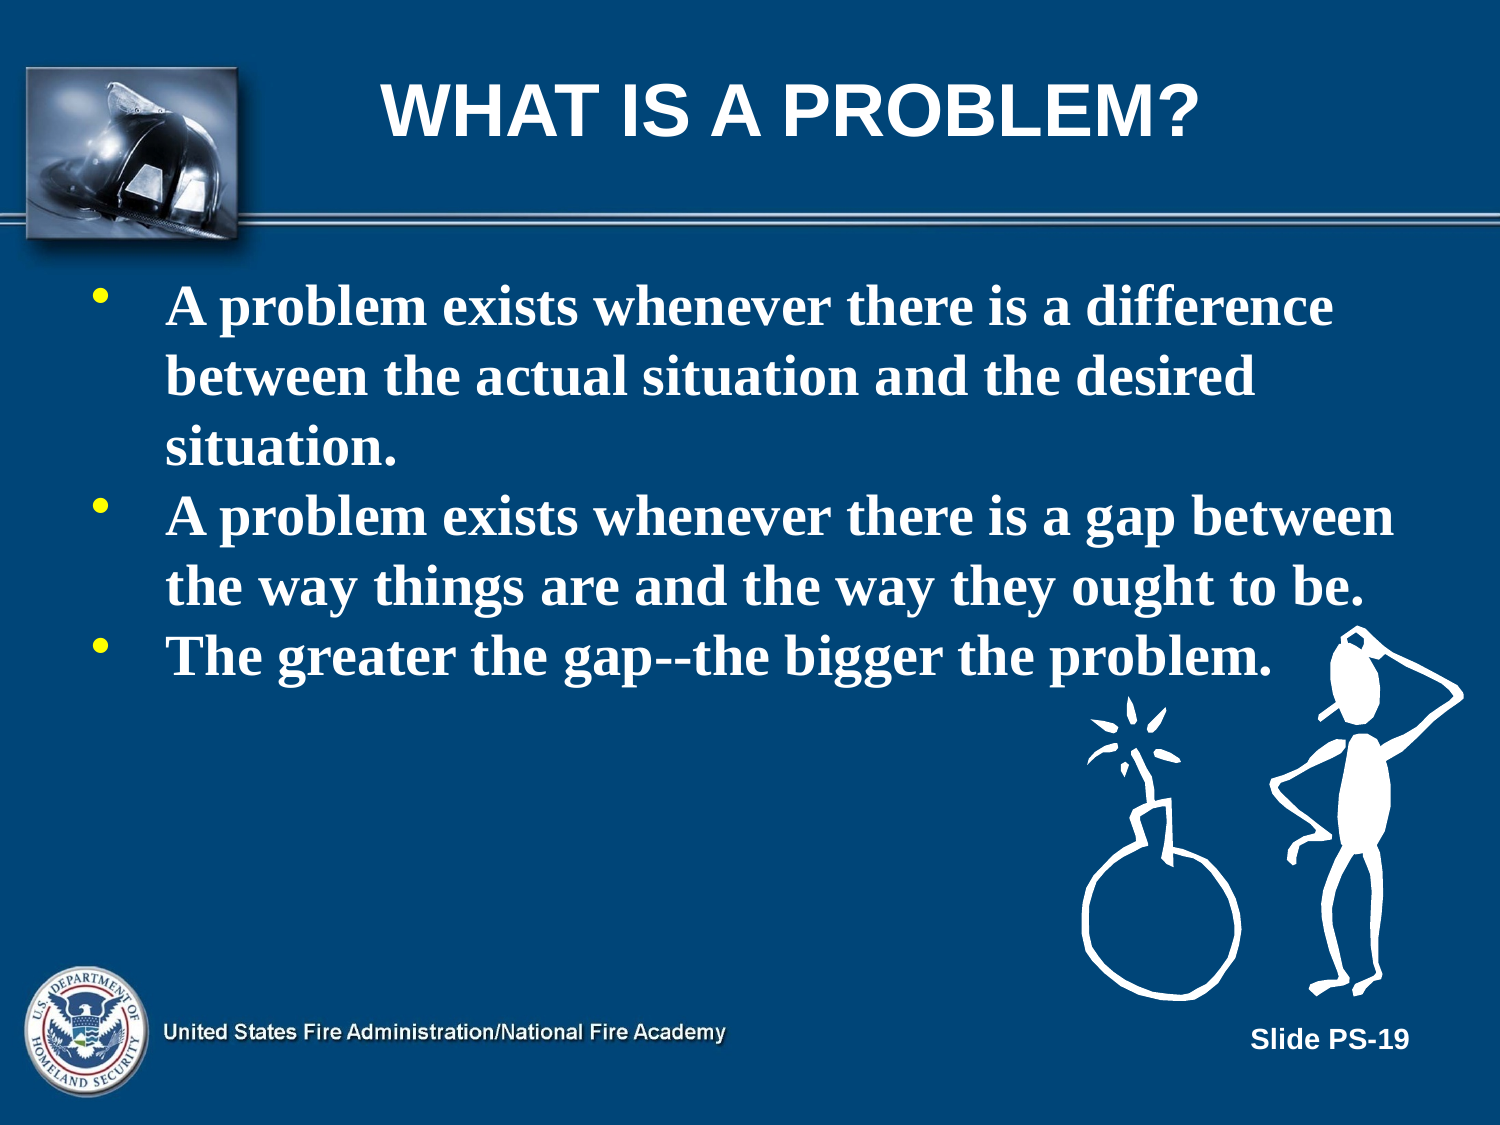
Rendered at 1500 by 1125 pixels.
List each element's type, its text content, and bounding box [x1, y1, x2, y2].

list A problem exists whenever there is a difference between the actual situation and the desired situation. A problem exists whenever there is a gap between the way things are and the way they ought to be. The greater the gap--the bigger the problem. [75, 259, 1454, 898]
picture [0, 0, 1500, 1125]
title WHAT IS A PROBLEM? [253, 12, 1330, 201]
slide_number Slide PS-19 [1074, 1012, 1426, 1091]
